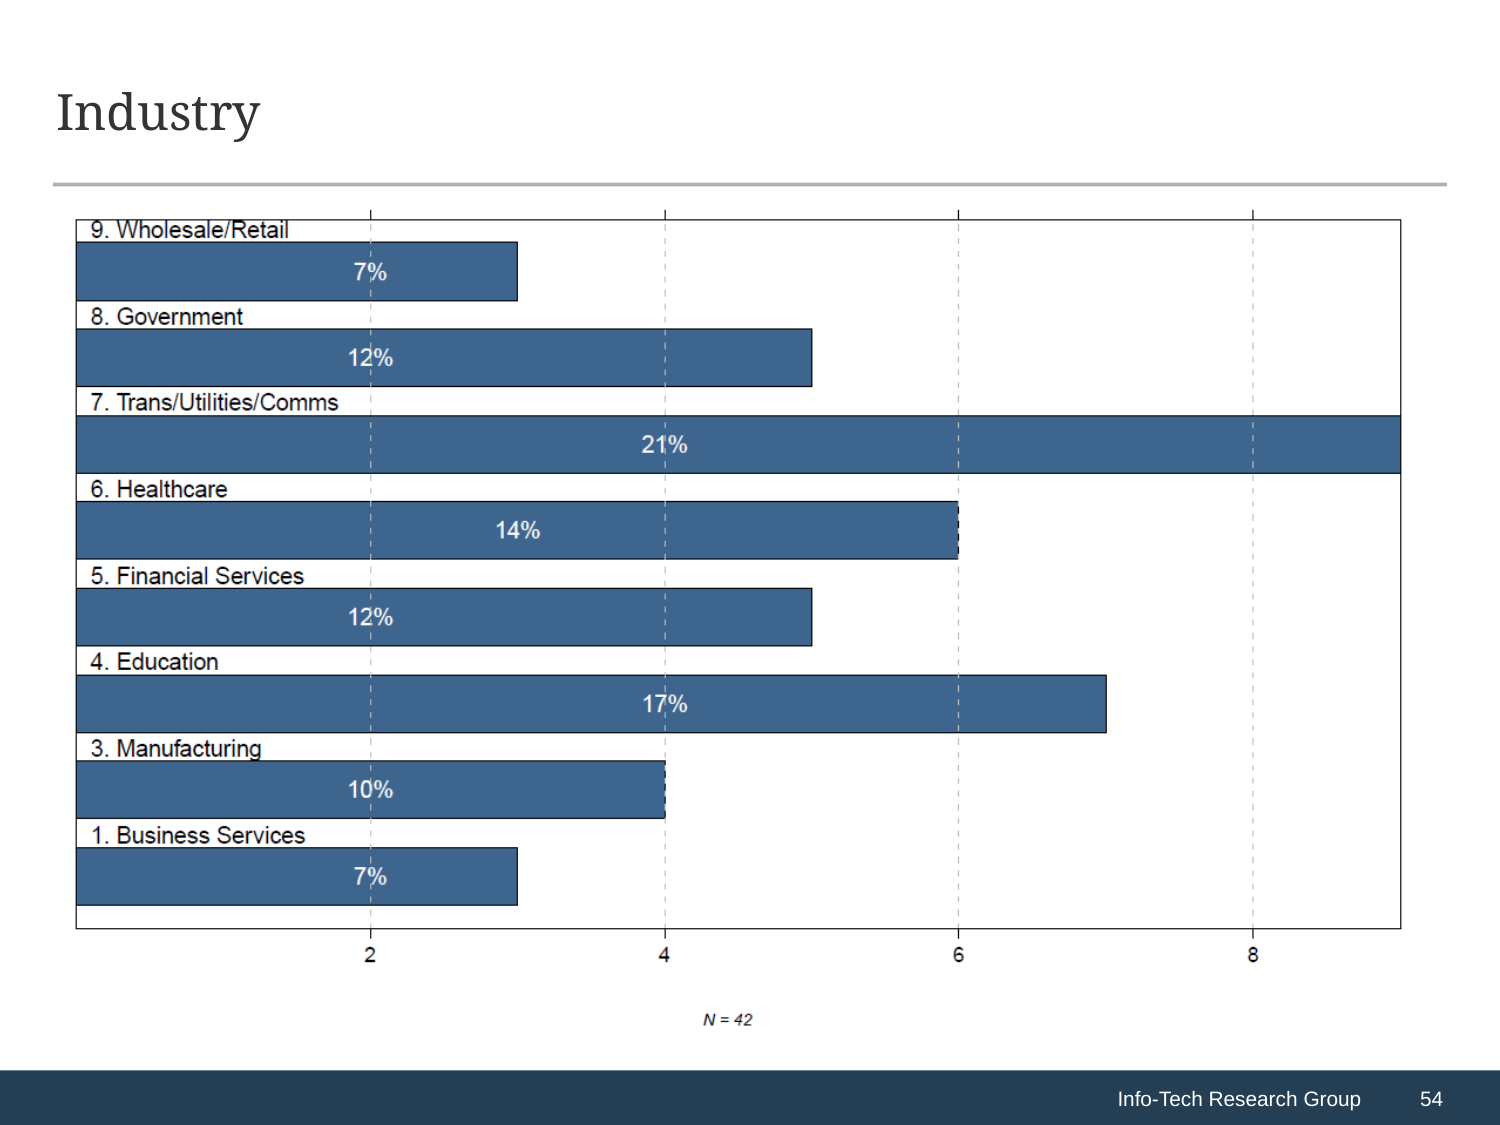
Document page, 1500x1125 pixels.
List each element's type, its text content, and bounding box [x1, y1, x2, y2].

picture [64, 190, 1412, 1035]
title Industry [41, 42, 1457, 185]
